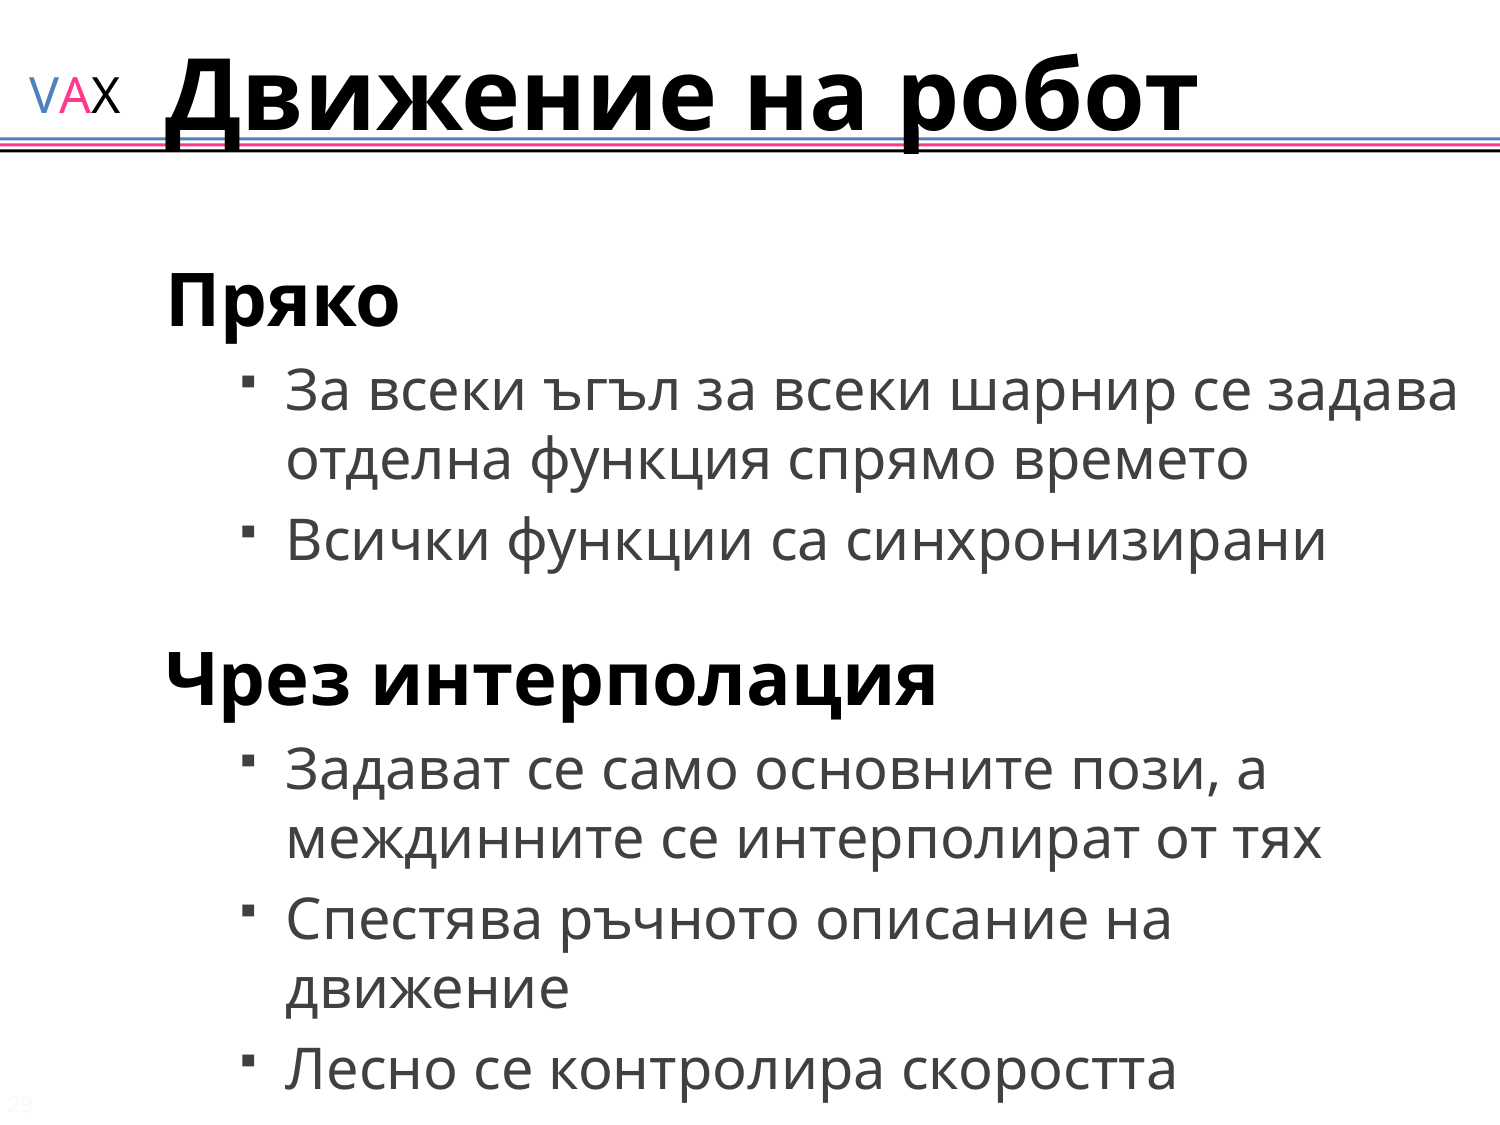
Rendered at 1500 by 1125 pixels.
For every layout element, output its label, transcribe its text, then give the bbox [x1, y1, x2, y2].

title Движение на робот [0, 37, 1500, 144]
list Пряко За всеки ъгъл за всеки шарнир се задава отделна функция спрямо времето Всички функции са синхронизирани Чрез интерполация Задават се само основните пози, а междинните се интерполират от тях Спестява ръчното описание на движение Лесно се контролира скоростта [150, 200, 1488, 1113]
